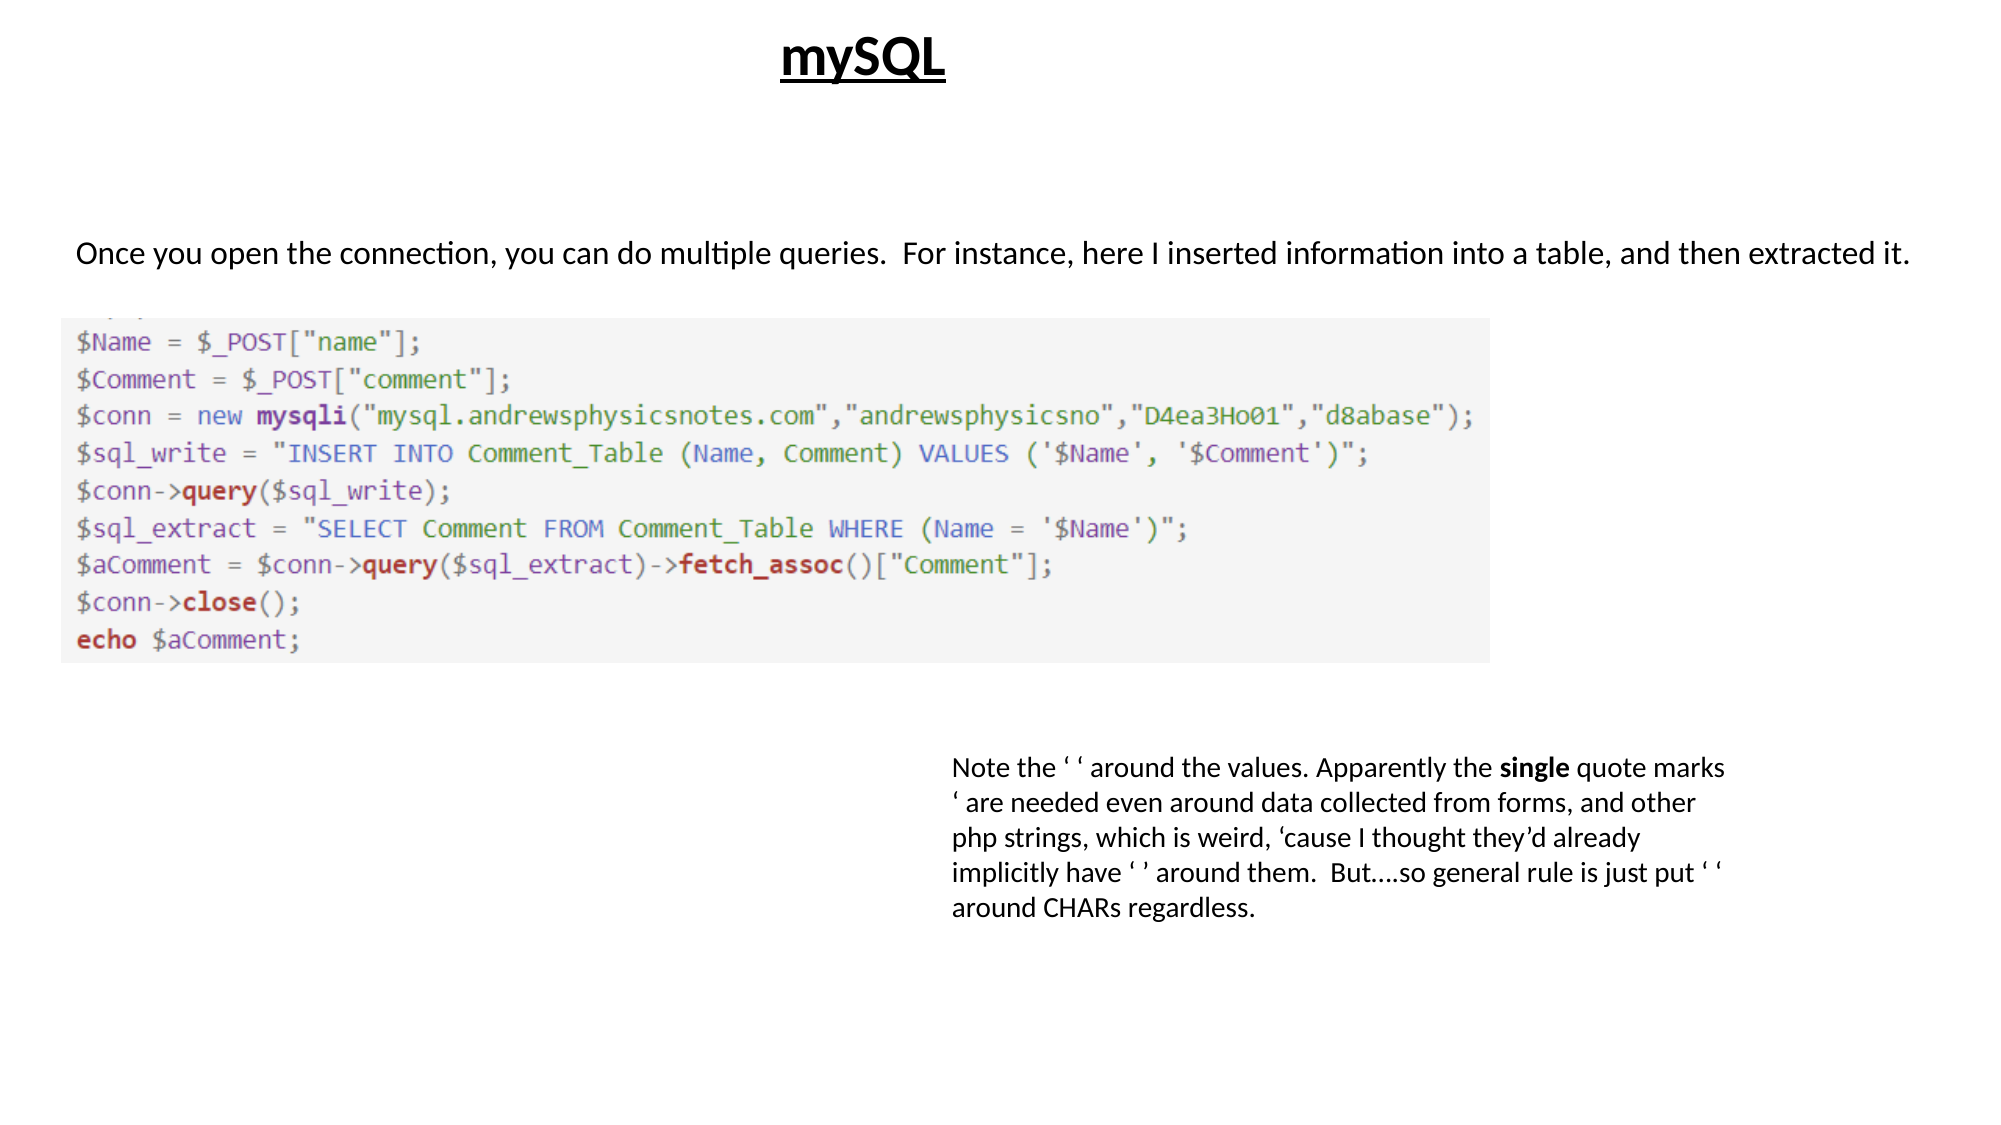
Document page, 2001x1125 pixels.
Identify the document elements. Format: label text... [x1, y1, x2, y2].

text_box Once you open the connection, you can do multiple queries. For instance, here I inserted information into a table, and then extracted it. [61, 224, 1939, 279]
text_box Note the ‘ ‘ around the values. Apparently the single quote marks ‘ are needed even around data collected from forms, and other php strings, which is weird, ‘cause I thought they’d already implicitly have ‘ ’ around them. But….so general rule is just put ‘ ‘ around CHARs regardless. [937, 740, 1742, 931]
picture [61, 318, 1490, 663]
text_box mySQL [765, 9, 1019, 95]
